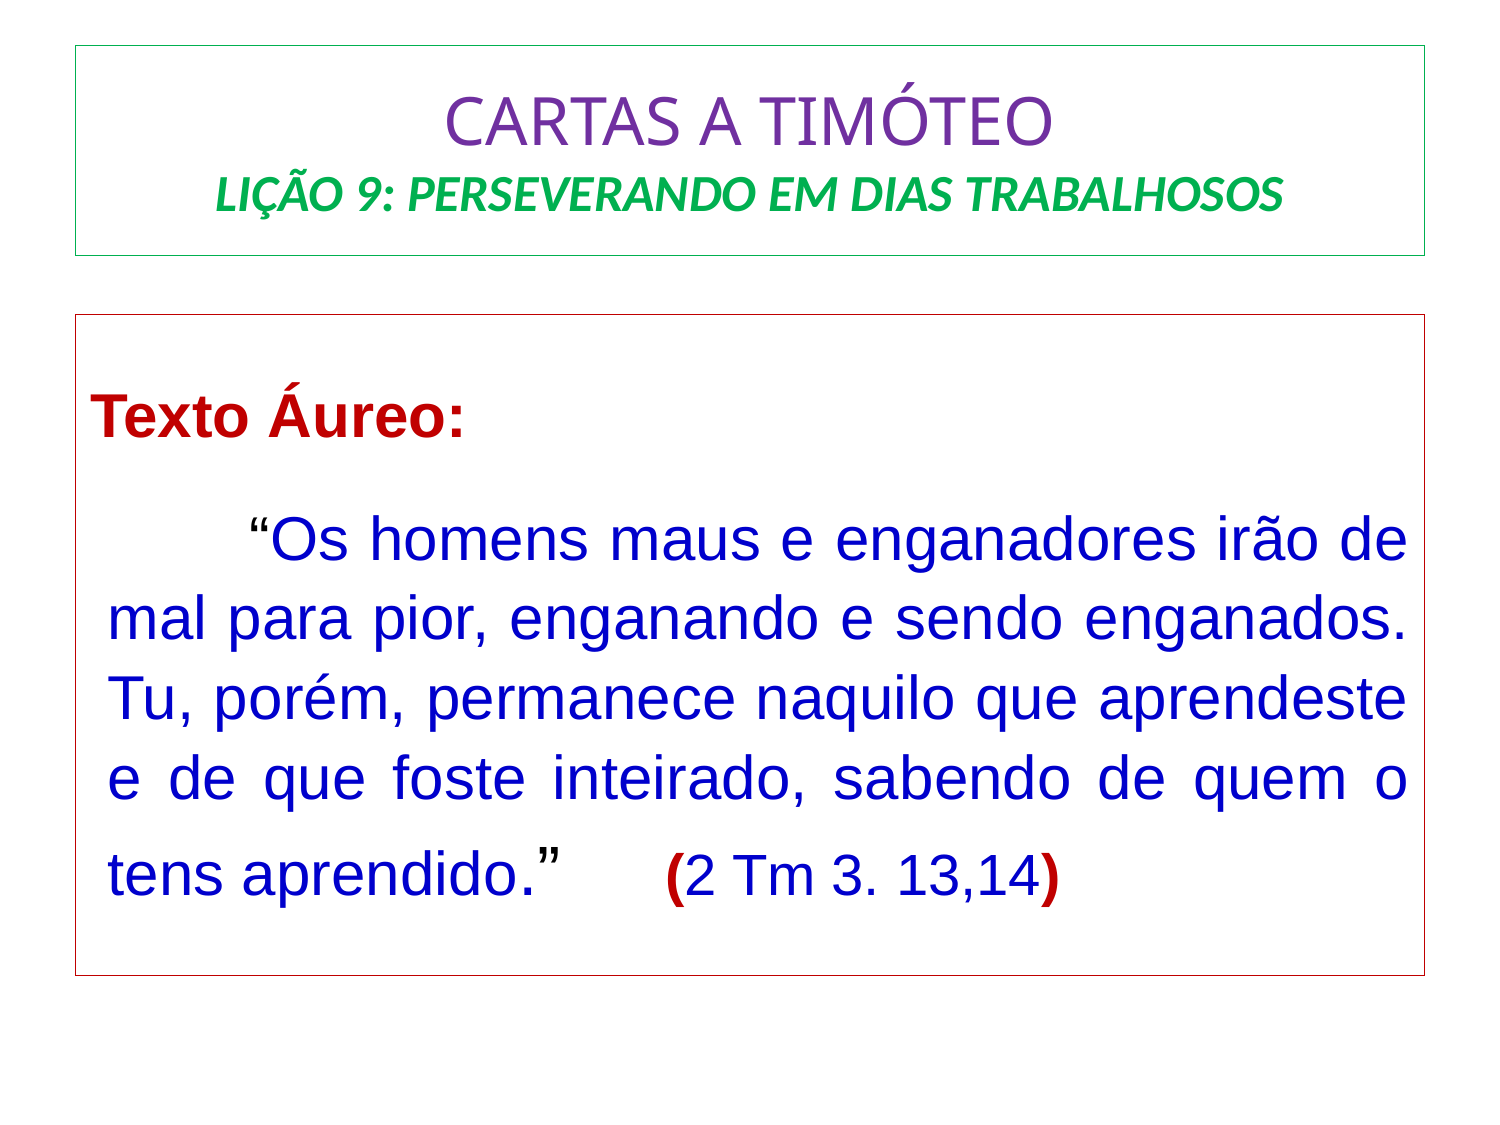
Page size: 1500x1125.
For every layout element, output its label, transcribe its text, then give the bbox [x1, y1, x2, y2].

title CARTAS A TIMÓTEO LIÇÃO 9: PERSEVERANDO EM DIAS TRABALHOSOS [75, 45, 1425, 256]
list Texto Áureo: “Os homens maus e enganadores irão de mal para pior, enganando e sendo enganados. Tu, porém, permanece naquilo que aprendeste e de que foste inteirado, sabendo de quem o tens aprendido.” (2 Tm 3. 13,14) [75, 314, 1425, 976]
